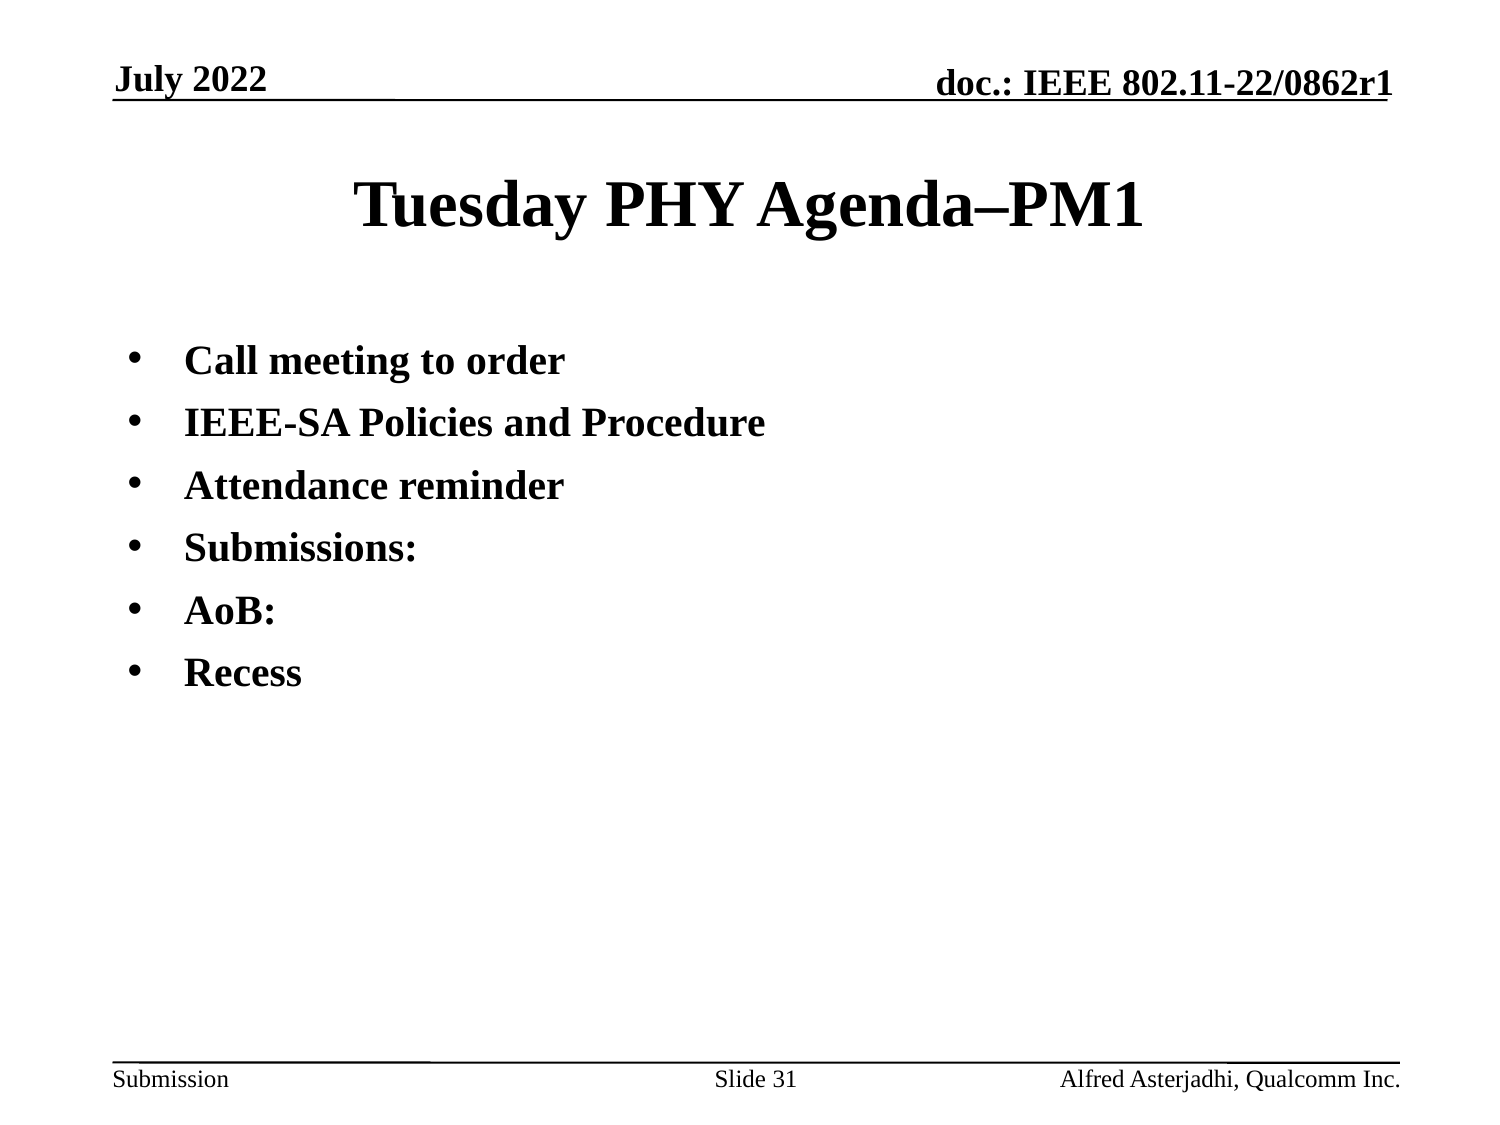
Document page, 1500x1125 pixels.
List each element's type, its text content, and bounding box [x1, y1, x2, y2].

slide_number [114, 54, 423, 100]
title Tuesday PHY Agenda–PM1 [112, 112, 1388, 288]
slide_number Slide 31 [712, 1061, 800, 1123]
footer Alfred Asterjadhi, Qualcomm Inc. [878, 1061, 1402, 1093]
list Call meeting to order IEEE-SA Policies and Procedure Attendance reminder Submissions: AoB: Recess [112, 324, 1388, 1000]
